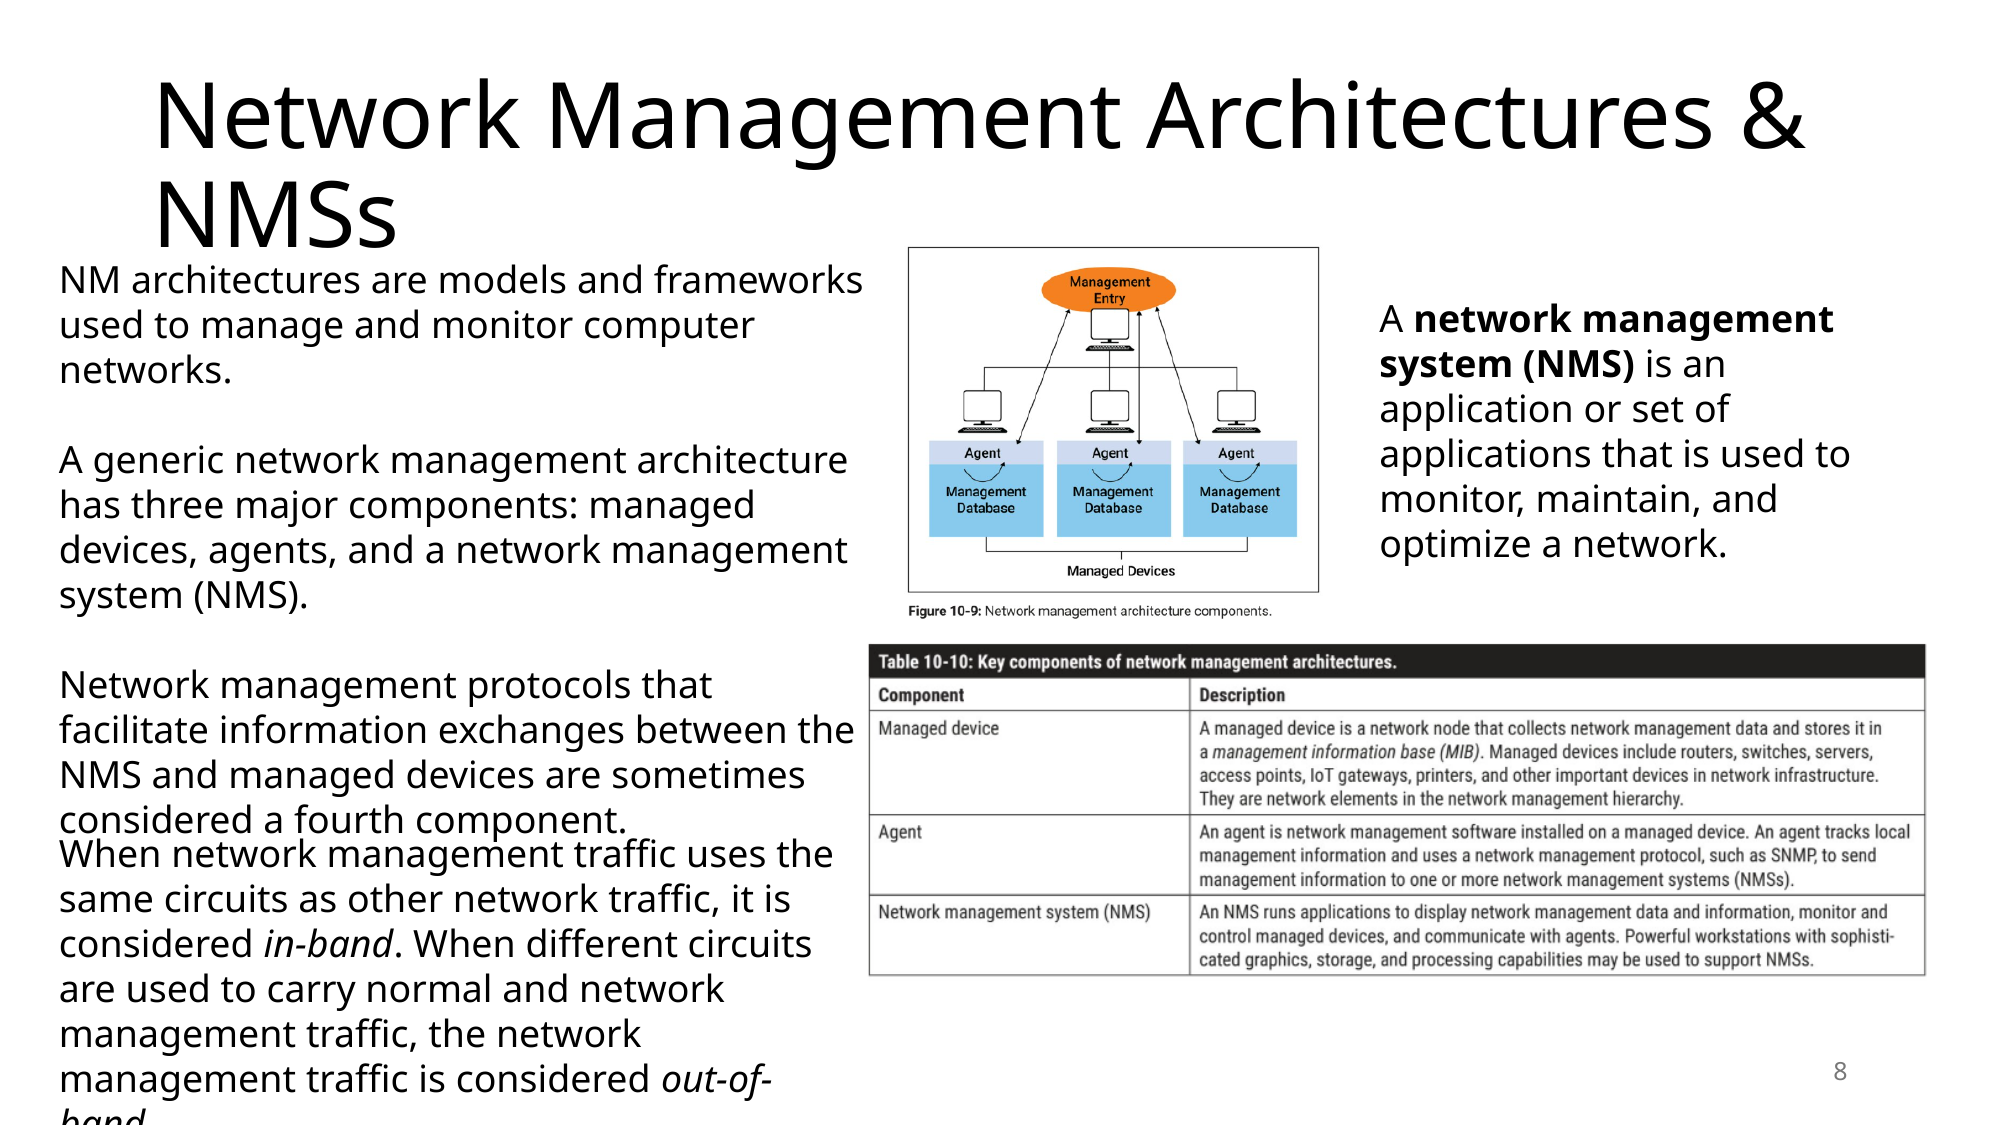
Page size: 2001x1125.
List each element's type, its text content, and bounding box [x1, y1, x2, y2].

text_box A network management system (NMS) is an application or set of applications that is used to monitor, maintain, and optimize a network. [1364, 288, 1934, 573]
slide_number 8 [1412, 1042, 1863, 1103]
picture [858, 633, 1935, 983]
text_box When network management traffic uses the same circuits as other network traffic, it is considered in-band. When different circuits are used to carry normal and network management traffic, the network management traffic is considered out-of-band [44, 822, 860, 1125]
picture [898, 231, 1325, 621]
text_box NM architectures are models and frameworks used to manage and monitor computer networks. A generic network management architecture has three major components: managed devices, agents, and a network management system (NMS). Network management protocols that facilitate information exchanges between the NMS and managed devices are sometimes considered a fourth component. [44, 248, 881, 822]
title Network Management Architectures & NMSs [137, 59, 1863, 278]
